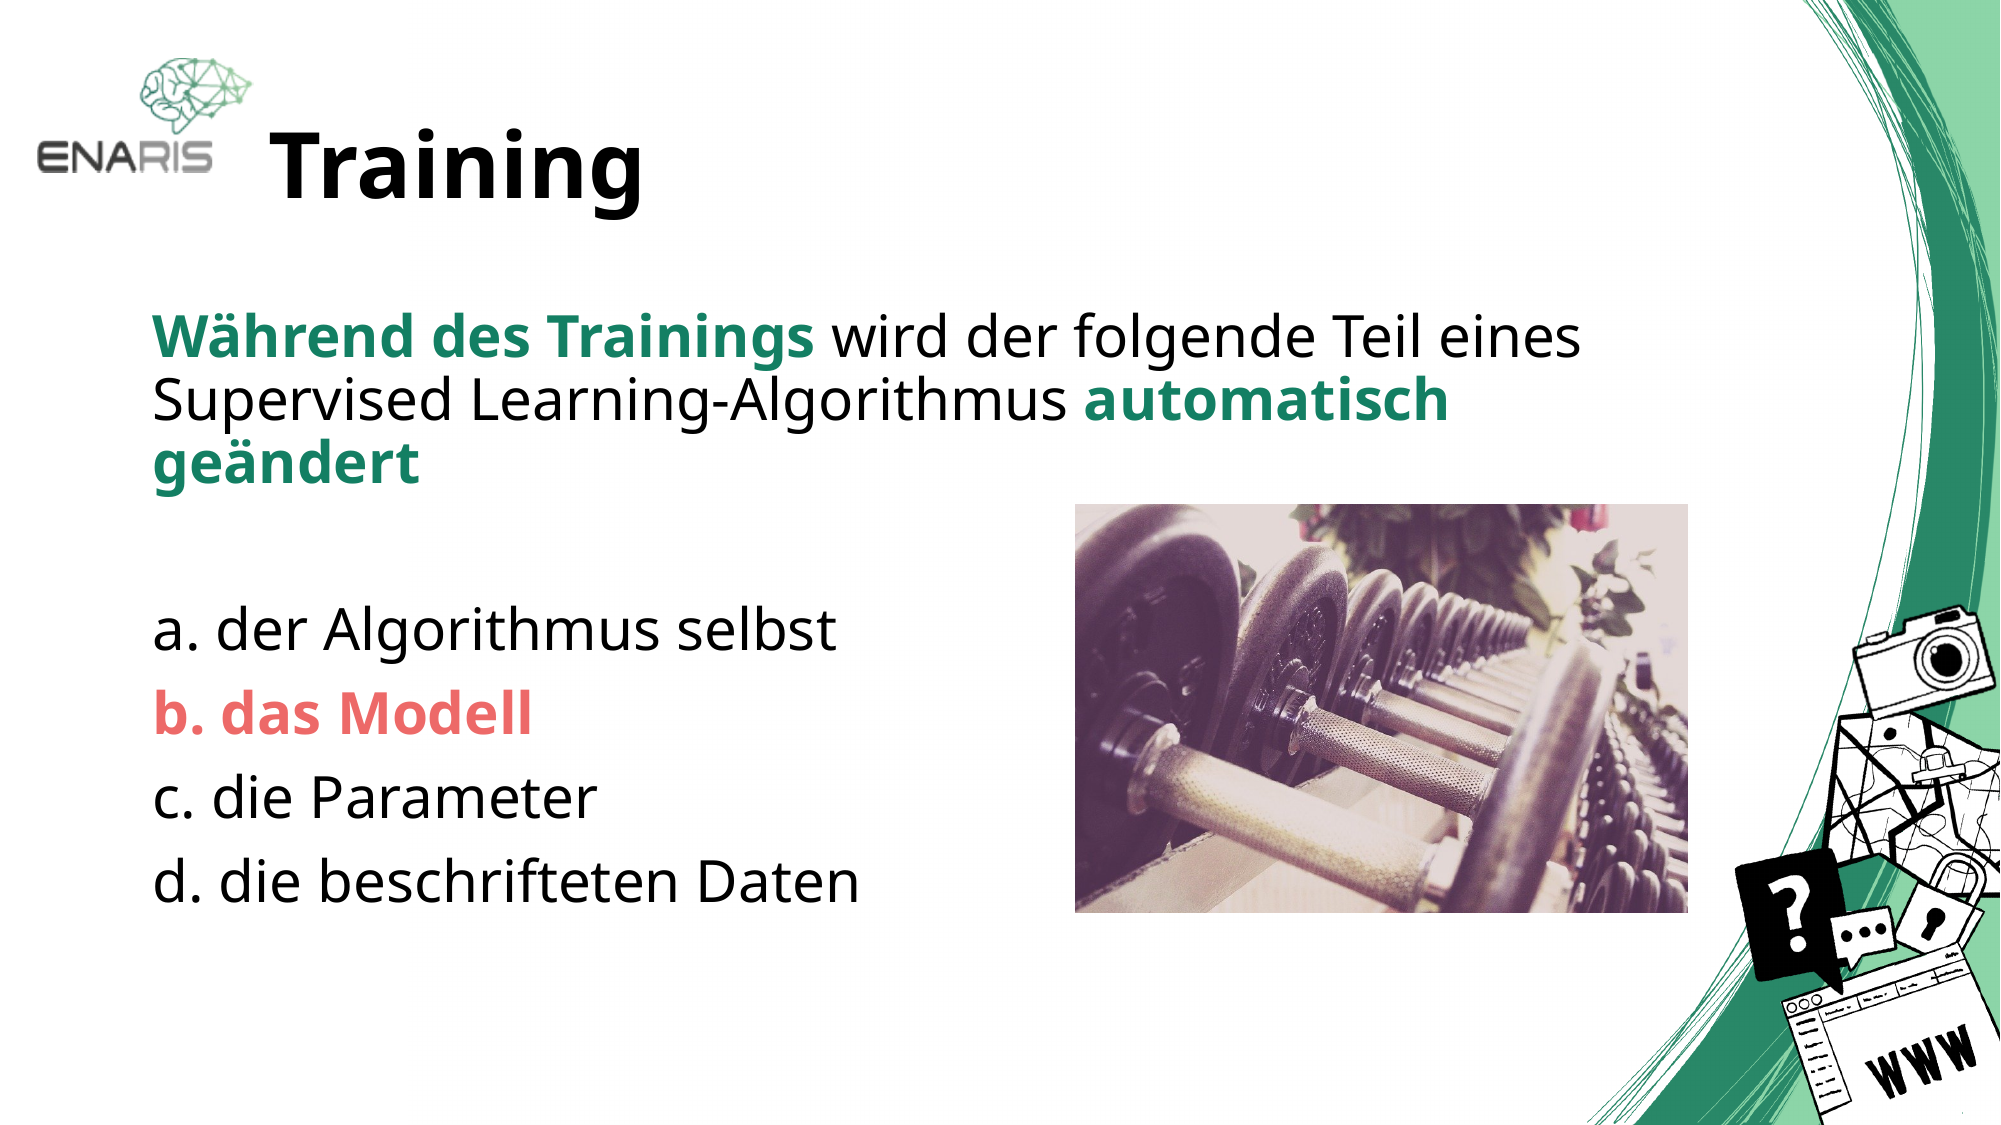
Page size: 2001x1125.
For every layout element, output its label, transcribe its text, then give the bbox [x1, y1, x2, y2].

list Während des Trainings wird der folgende Teil eines Supervised Learning-Algorithmus automatisch geändert a. der Algorithmus selbst b. das Modell c. die Parameter d. die beschrifteten Daten [137, 299, 1747, 1014]
picture [408, 0, 2000, 1125]
picture [37, 58, 254, 173]
title Training [253, 59, 1863, 278]
picture [1075, 504, 1688, 913]
